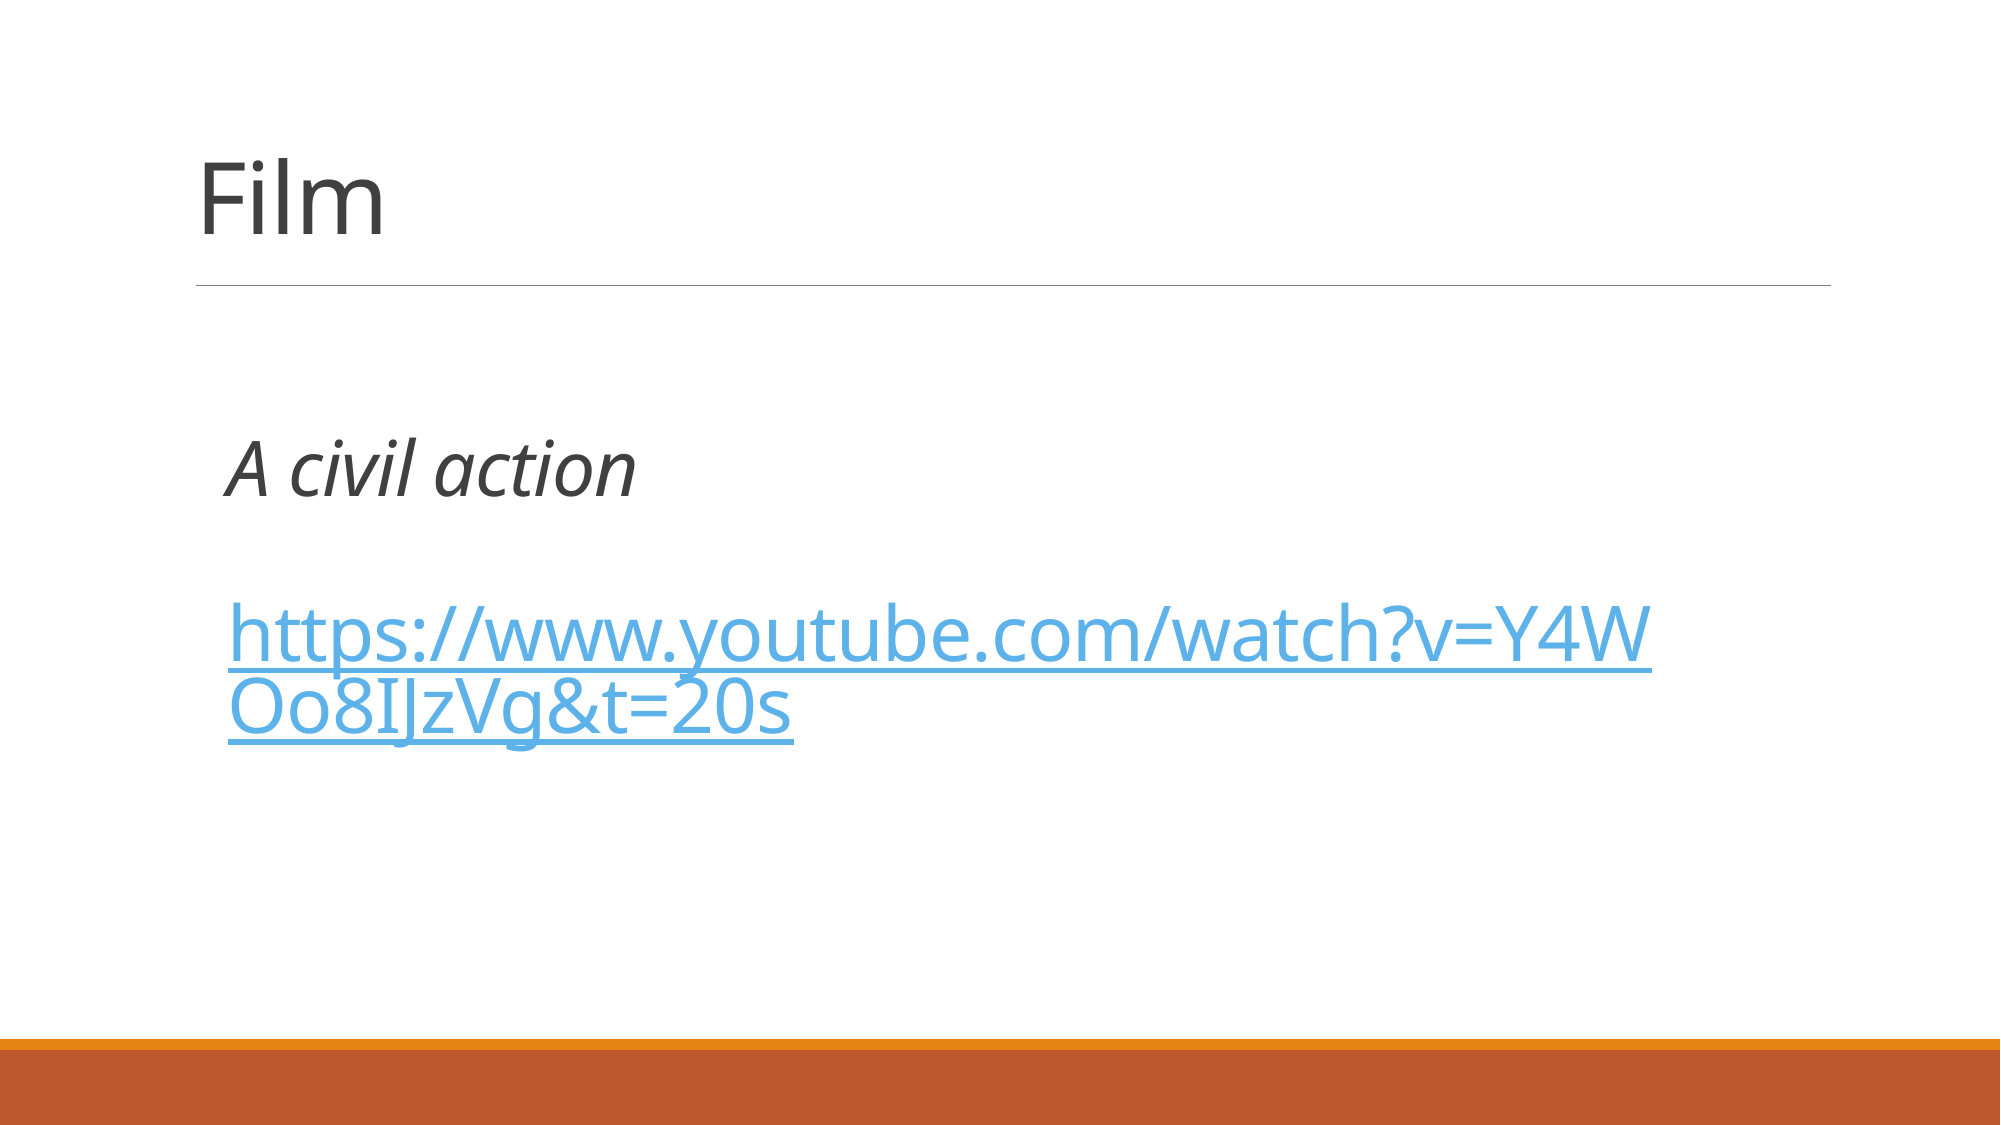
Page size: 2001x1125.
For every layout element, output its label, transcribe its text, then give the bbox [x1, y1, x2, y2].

text_box A civil action https://www.youtube.com/watch?v=Y4WOo8IJzVg&t=20s [212, 423, 1698, 688]
title Film [180, 33, 1950, 263]
